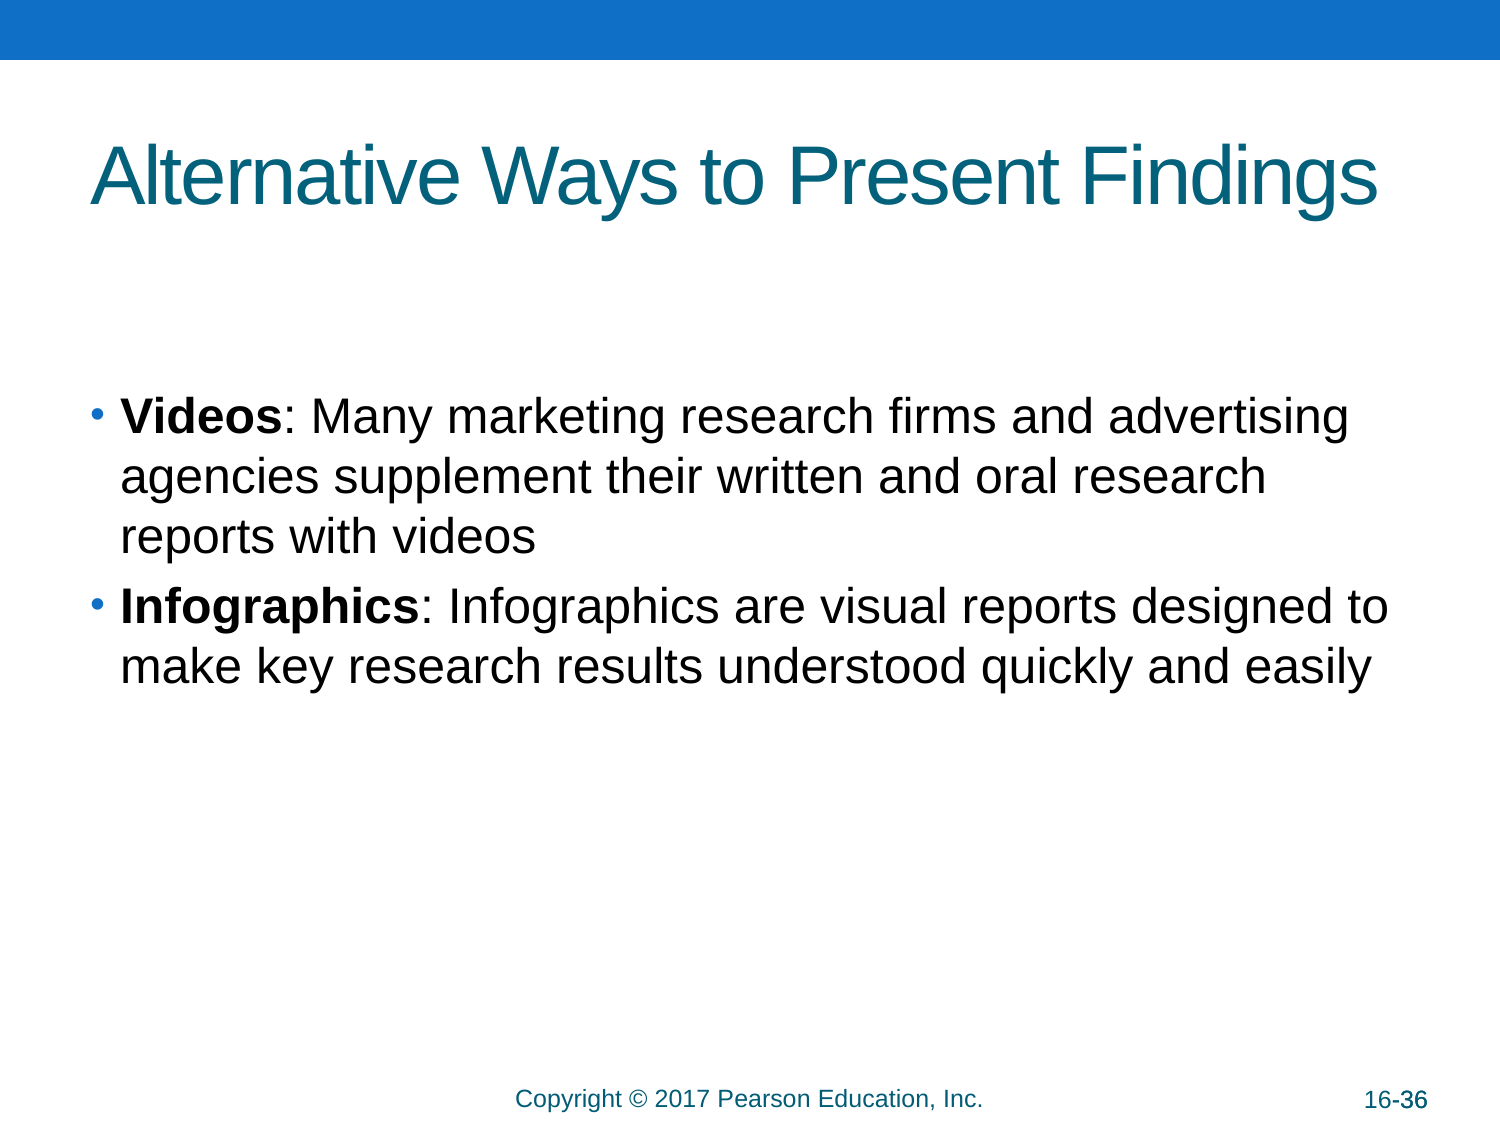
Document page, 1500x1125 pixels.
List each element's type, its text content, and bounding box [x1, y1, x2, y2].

title Alternative Ways to Present Findings [75, 90, 1425, 253]
list Videos: Many marketing research firms and advertising agencies supplement their written and oral research reports with videos Infographics: Infographics are visual reports designed to make key research results understood quickly and easily [75, 376, 1425, 1125]
